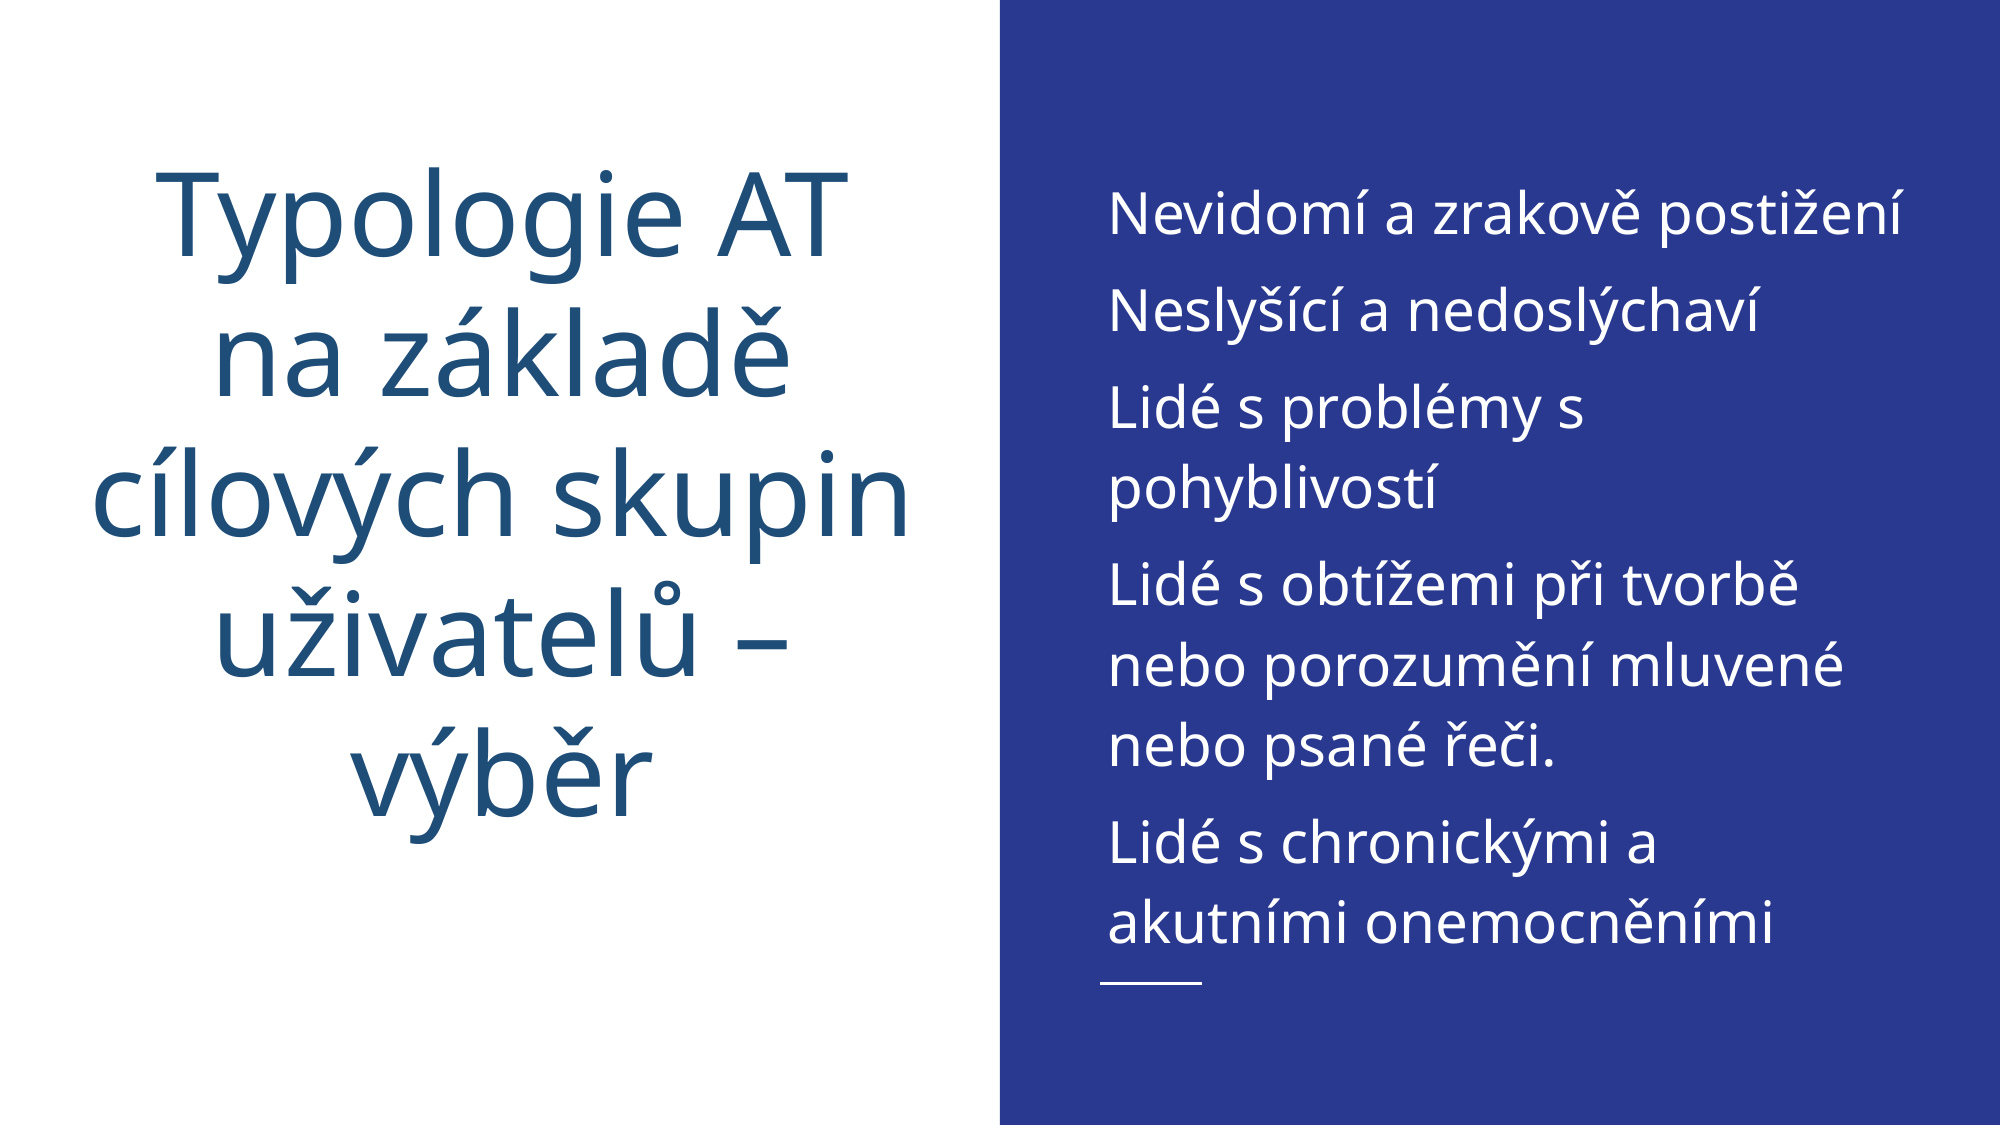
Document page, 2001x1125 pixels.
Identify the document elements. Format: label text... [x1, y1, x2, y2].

list Nevidomí a zrakově postižení Neslyšící a nedoslýchaví Lidé s problémy s pohyblivostí Lidé s obtížemi při tvorbě nebo porozumění mluvené nebo psané řeči. Lidé s chronickými a akutními onemocněními [1080, 158, 1920, 967]
title Typologie AT na základě cílových skupin uživatelů – výběr [59, 277, 945, 848]
